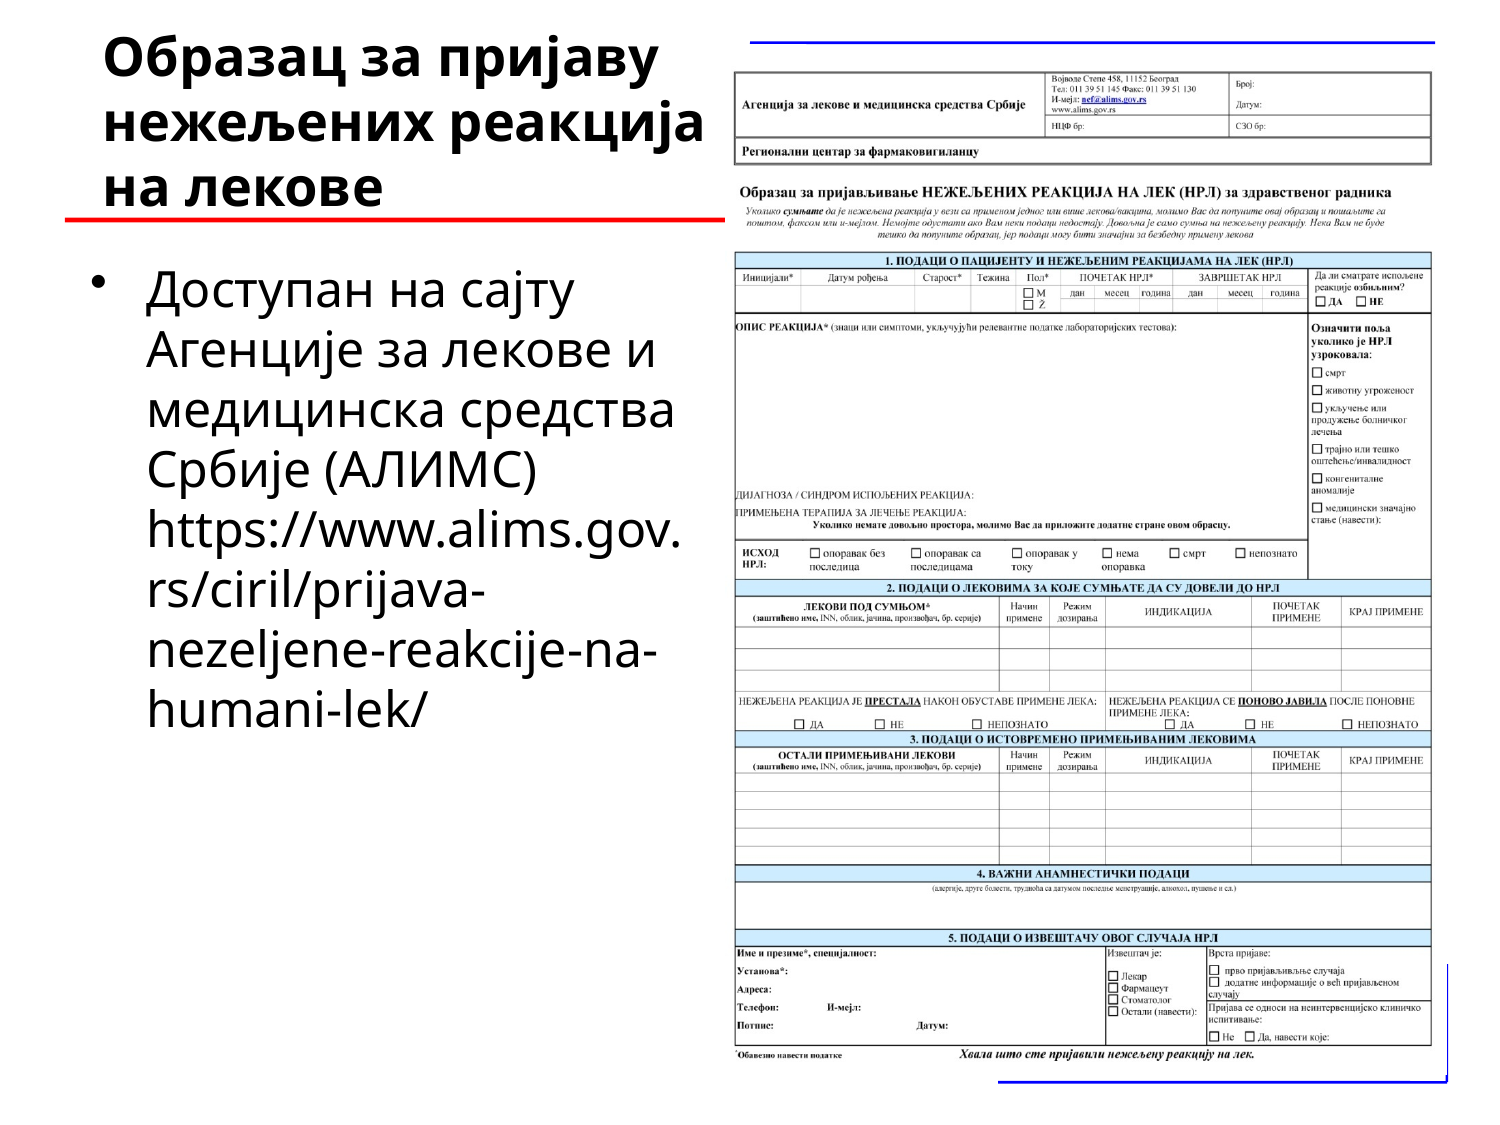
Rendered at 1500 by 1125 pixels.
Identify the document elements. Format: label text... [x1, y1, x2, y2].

title Образац за пријаву нежељених реакција на лекове [87, 12, 738, 226]
picture [724, 49, 1447, 1076]
list Доступан на сајту Агенције за лекове и медицинска средства Србије (АЛИМС) https://www.alims.gov.rs/ciril/prijava-nezeljene-reakcije-na-humani-lek/ [74, 249, 701, 1006]
